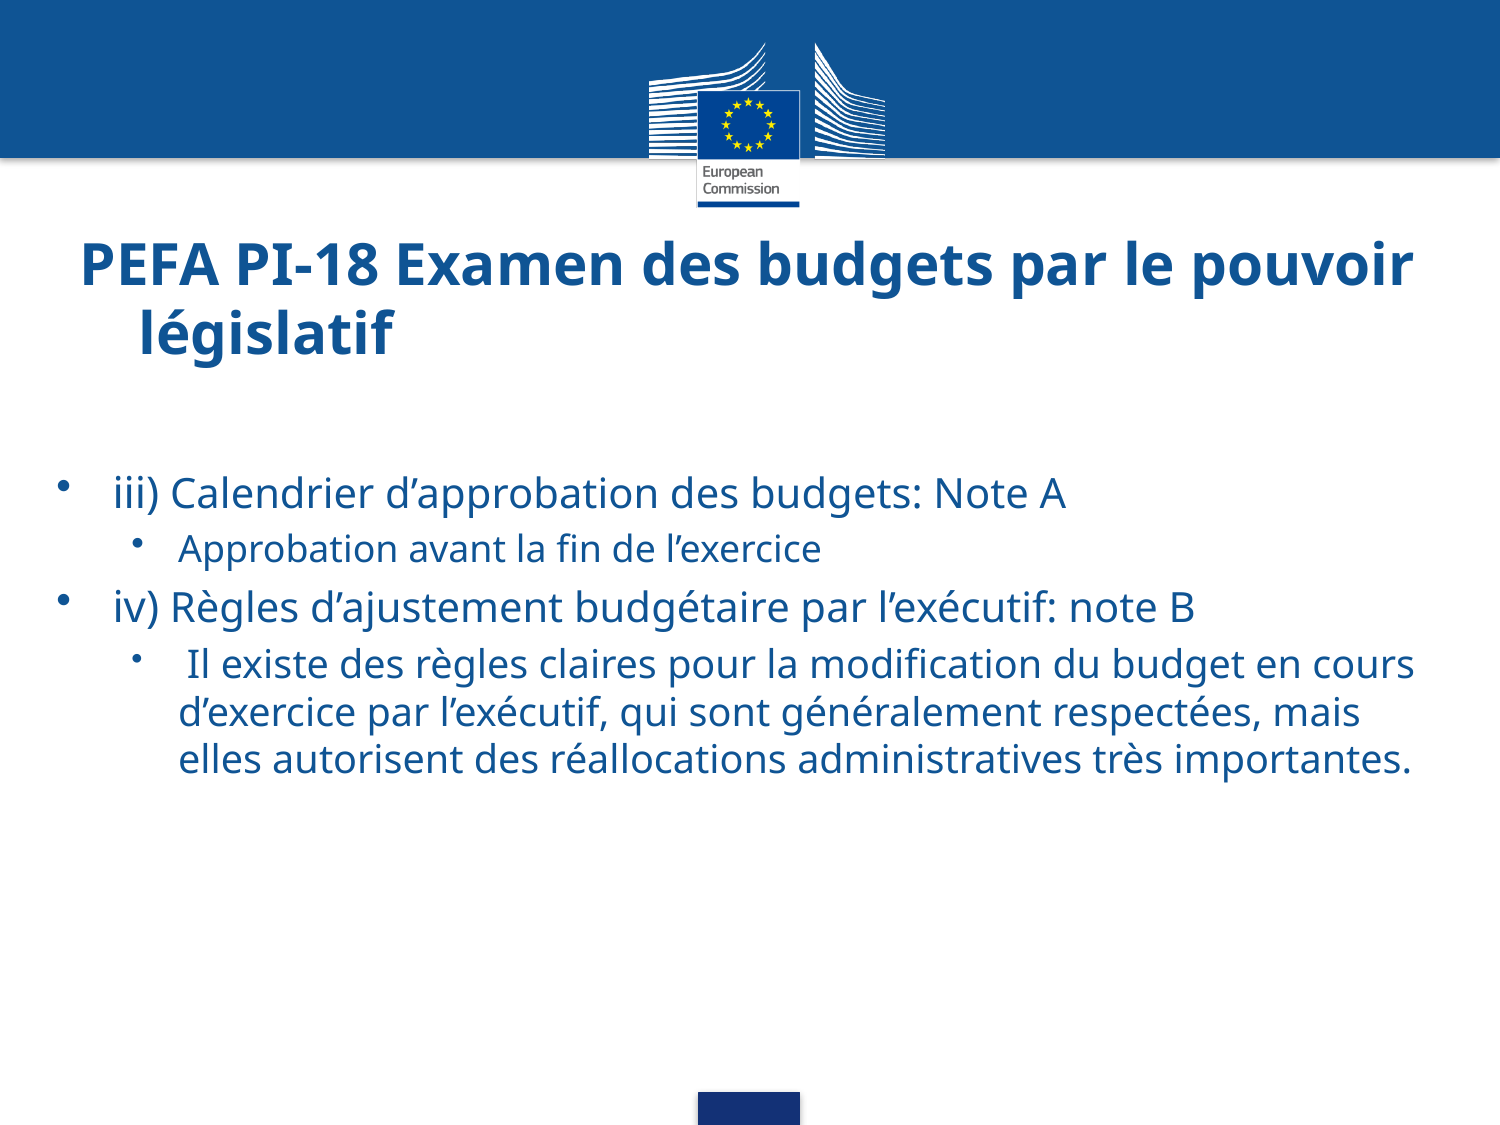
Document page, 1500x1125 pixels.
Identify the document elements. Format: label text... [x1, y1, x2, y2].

list iii) Calendrier d’approbation des budgets: Note A Approbation avant la fin de l’exercice iv) Règles d’ajustement budgétaire par l’exécutif: note B Il existe des règles claires pour la modification du budget en cours d’exercice par l’exécutif, qui sont généralement respectées, mais elles autorisent des réallocations administratives très importantes. [40, 408, 1460, 988]
title PEFA PI-18 Examen des budgets par le pouvoir législatif [64, 219, 1483, 374]
picture [649, 42, 885, 208]
